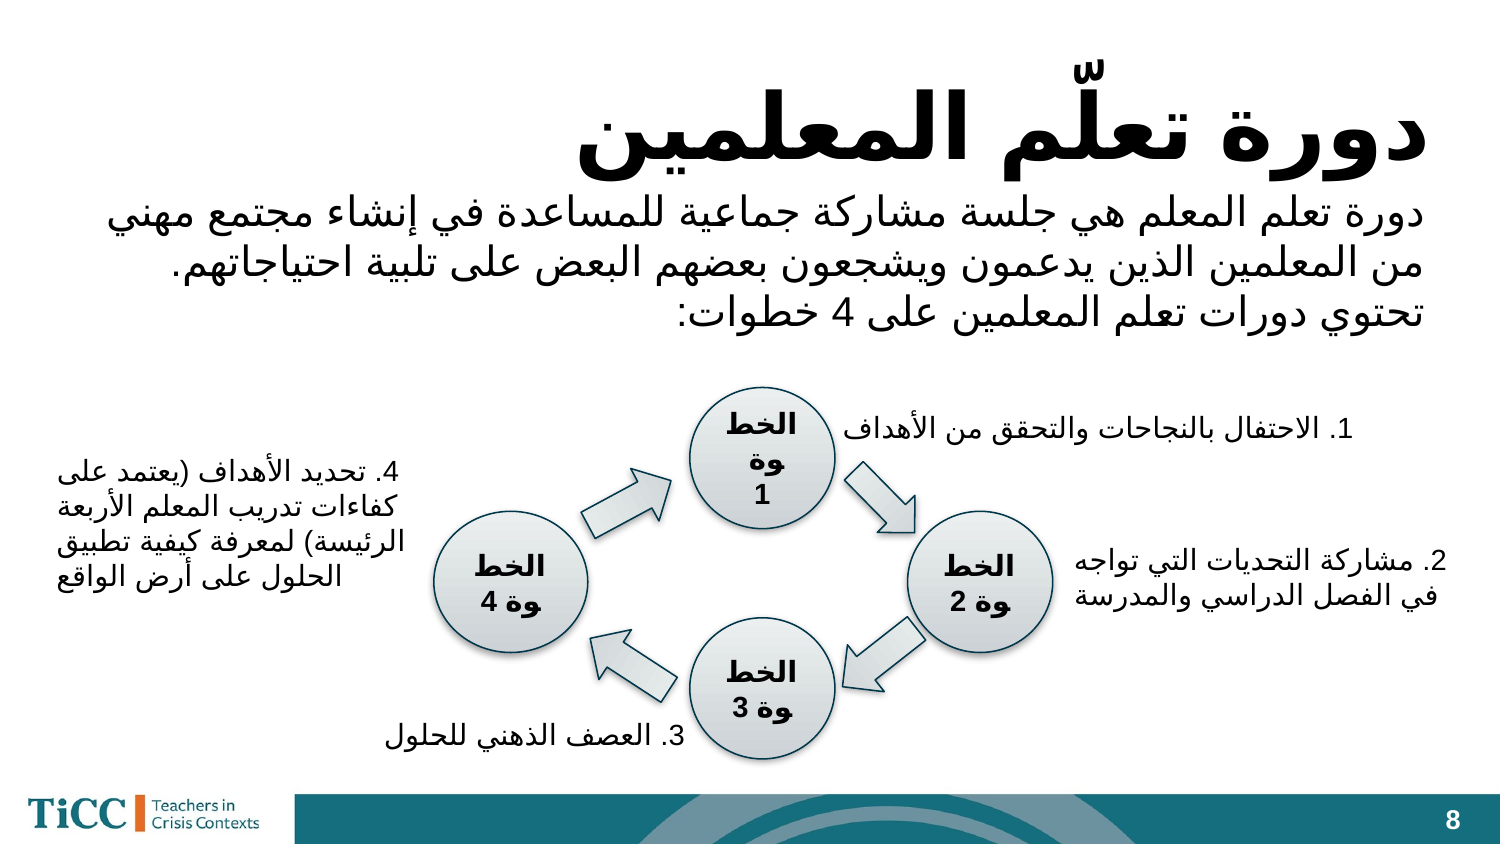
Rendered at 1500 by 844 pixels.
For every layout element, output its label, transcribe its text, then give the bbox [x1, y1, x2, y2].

text_box الخطوة 1 [689, 387, 835, 529]
text_box [581, 468, 672, 539]
text_box الخطوة 2 [907, 511, 1053, 653]
text_box [590, 629, 678, 703]
text_box 1. الاحتفال بالنجاحات والتحقق من الأهداف [827, 401, 1454, 453]
list دورة تعلم المعلم هي جلسة مشاركة جماعية للمساعدة في إنشاء مجتمع مهني من المعلمين الذين يدعمون ويشجعون بعضهم البعض على تلبية احتياجاتهم. تحتوي دورات تعلم المعلمين على 4 خطوات: [59, 169, 1441, 378]
text_box [842, 616, 926, 692]
text_box 2. مشاركة التحديات التي تواجه في الفصل الدراسي والمدرسة [1058, 533, 1494, 620]
title دورة تعلّم المعلمين [95, 29, 1446, 193]
text_box الخطوة 4 [437, 511, 588, 653]
text_box 3. العصف الذهني للحلول [368, 708, 739, 759]
text_box 4. تحديد الأهداف (يعتمد على كفاءات تدريب المعلم الأربعة الرئيسة) لمعرفة كيفية تطبيق الحلول على أرض الواقع [41, 445, 477, 602]
text_box الخطوة 3 [689, 617, 835, 759]
text_box [844, 461, 915, 533]
slide_number ‹#› [1385, 786, 1476, 844]
picture [0, 0, 1500, 844]
